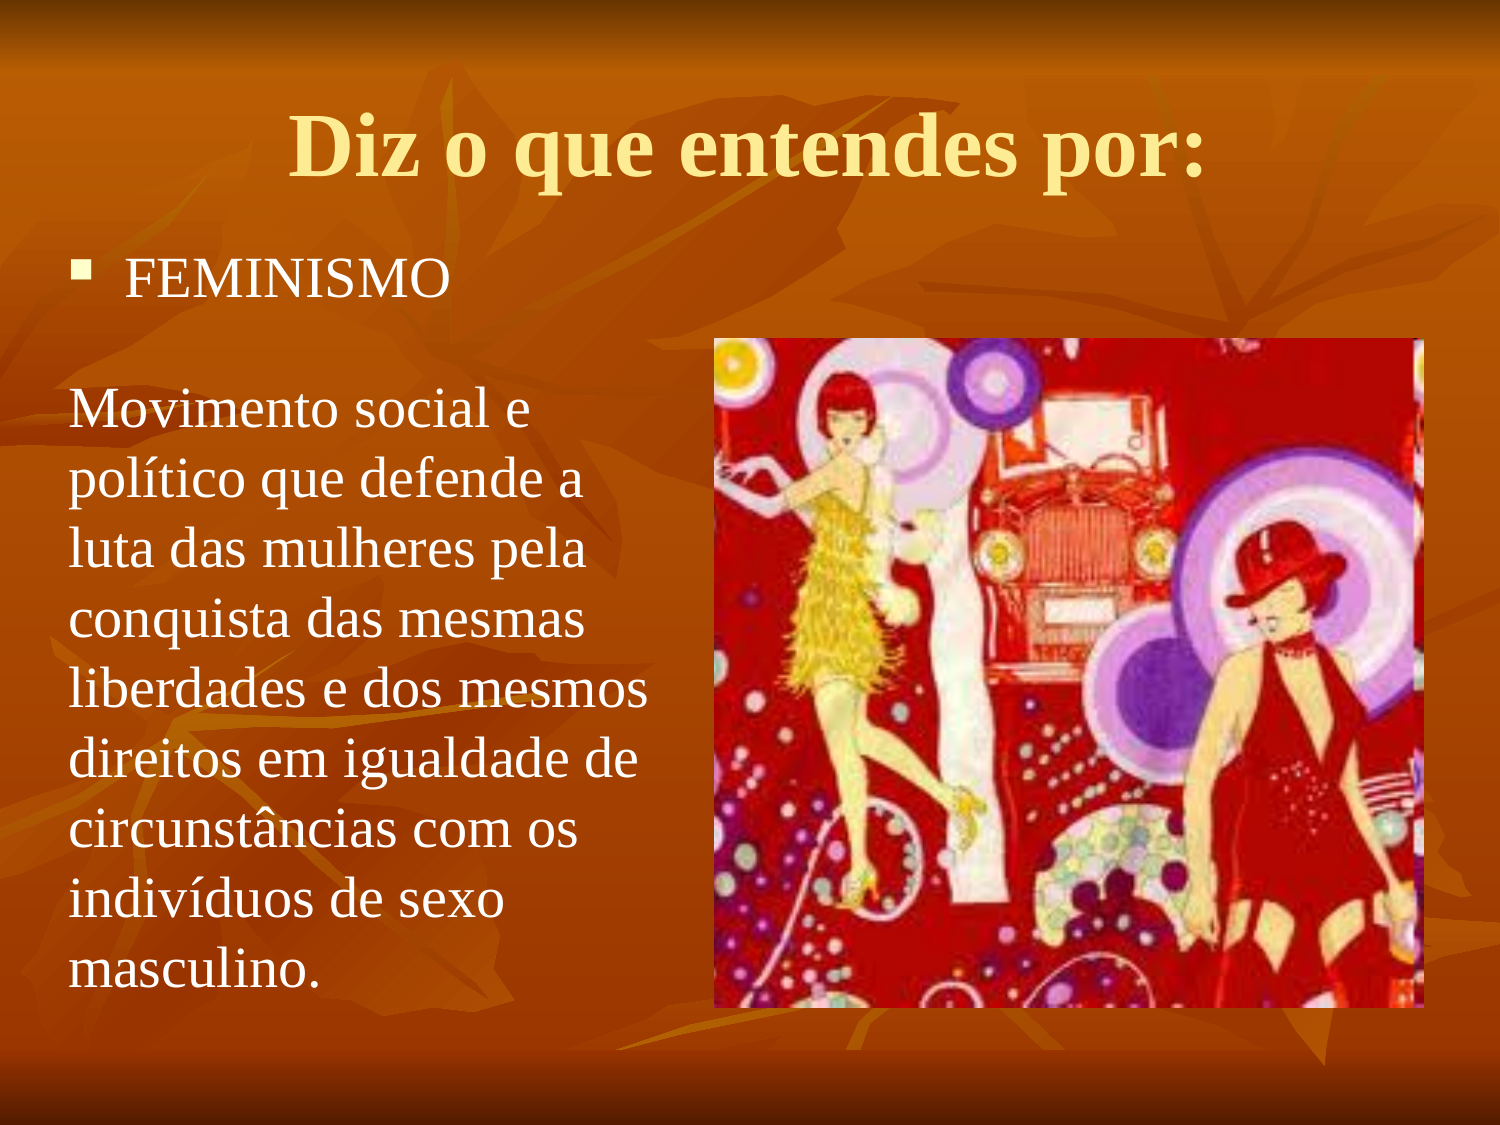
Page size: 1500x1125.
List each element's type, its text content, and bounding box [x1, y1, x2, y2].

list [714, 337, 1424, 1008]
title Diz o que entendes por: [74, 45, 1426, 234]
list Movimento social e político que defende a luta das mulheres pela conquista das mesmas liberdades e dos mesmos direitos em igualdade de circunstâncias com os indivíduos de sexo masculino. [52, 361, 686, 1012]
text_box FEMINISMO [53, 231, 716, 373]
